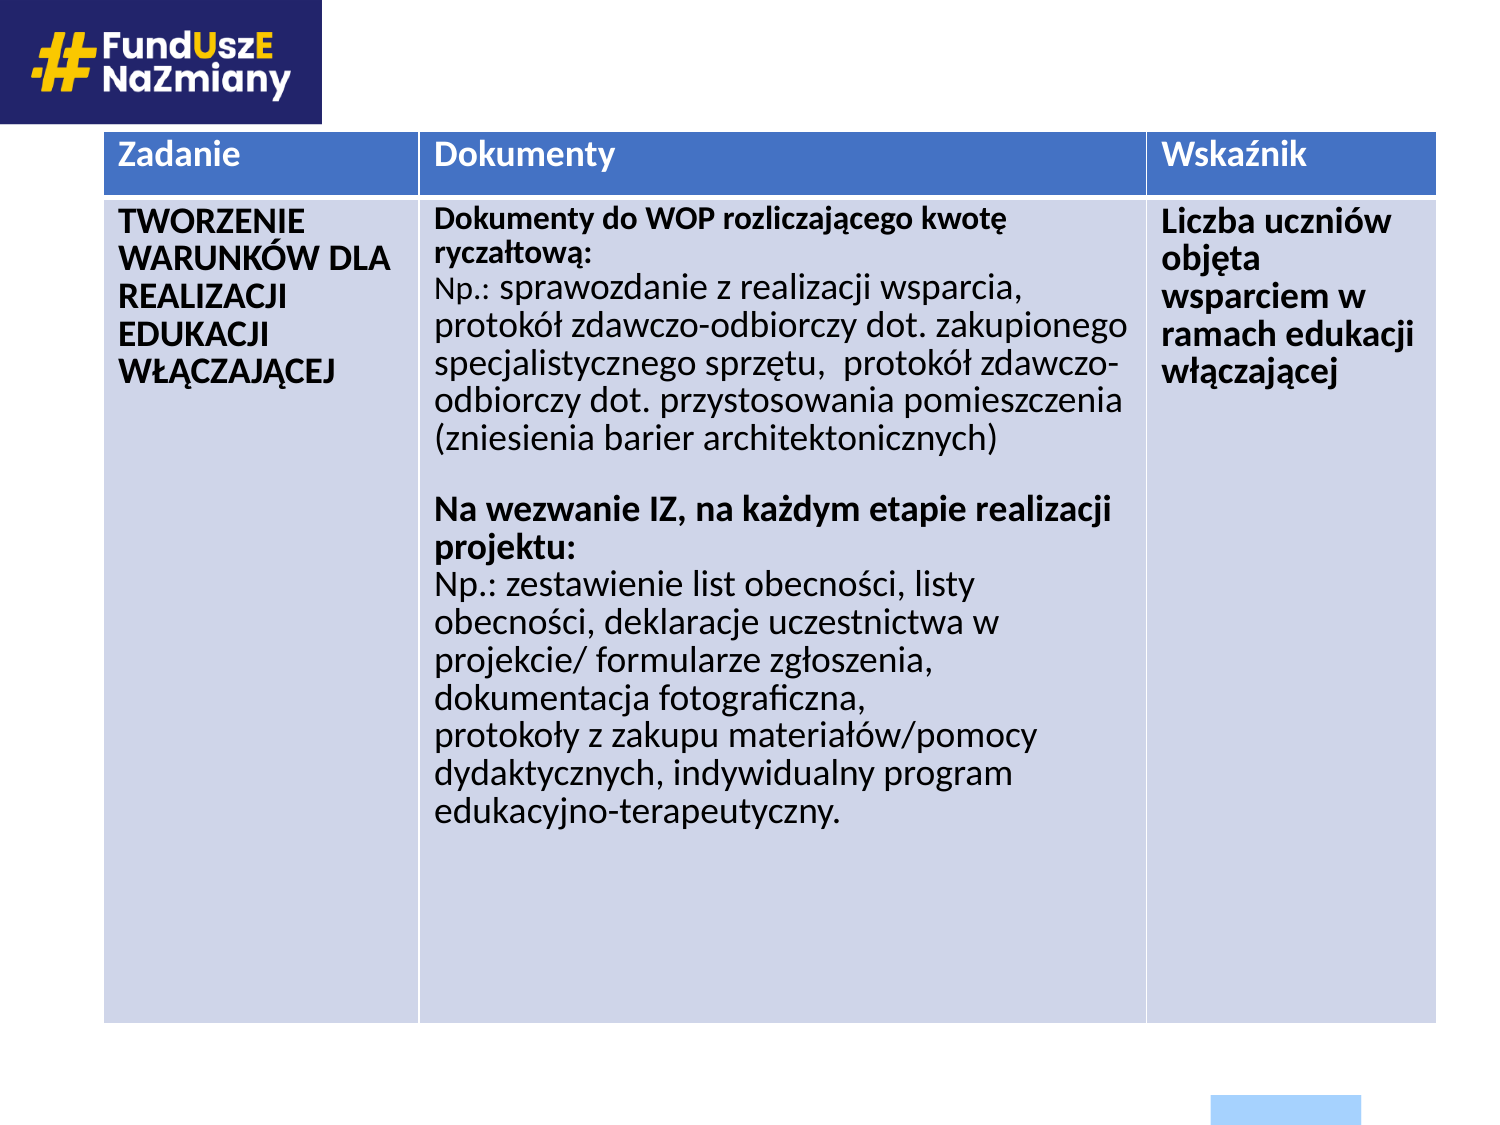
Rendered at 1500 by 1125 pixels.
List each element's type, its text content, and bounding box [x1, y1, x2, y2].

table_cell TWORZENIE WARUNKÓW DLA REALIZACJI EDUKACJI WŁĄCZAJĄCEJ [104, 200, 418, 1023]
picture [0, 0, 1500, 1125]
table_cell Dokumenty do WOP rozliczającego kwotę ryczałtową: Np.: sprawozdanie z realizacji wsparcia, protokół zdawczo-odbiorczy dot. zakupionego specjalistycznego sprzętu, protokół zdawczo-odbiorczy dot. przystosowania pomieszczenia (zniesienia barier architektonicznych) Na wezwanie IZ, na każdym etapie realizacji projektu: Np.: zestawienie list obecności, listy obecności, deklaracje uczestnictwa w projekcie/ formularze zgłoszenia, dokumentacja fotograficzna, protokoły z zakupu materiałów/pomocy dydaktycznych, indywidualny program edukacyjno-terapeutyczny. [420, 200, 1146, 1023]
table_cell Liczba uczniów objęta wsparciem w ramach edukacji włączającej [1147, 200, 1436, 1023]
table_header Wskaźnik [1147, 132, 1436, 195]
table_header Dokumenty [420, 132, 1146, 195]
table_header Zadanie [104, 132, 418, 195]
